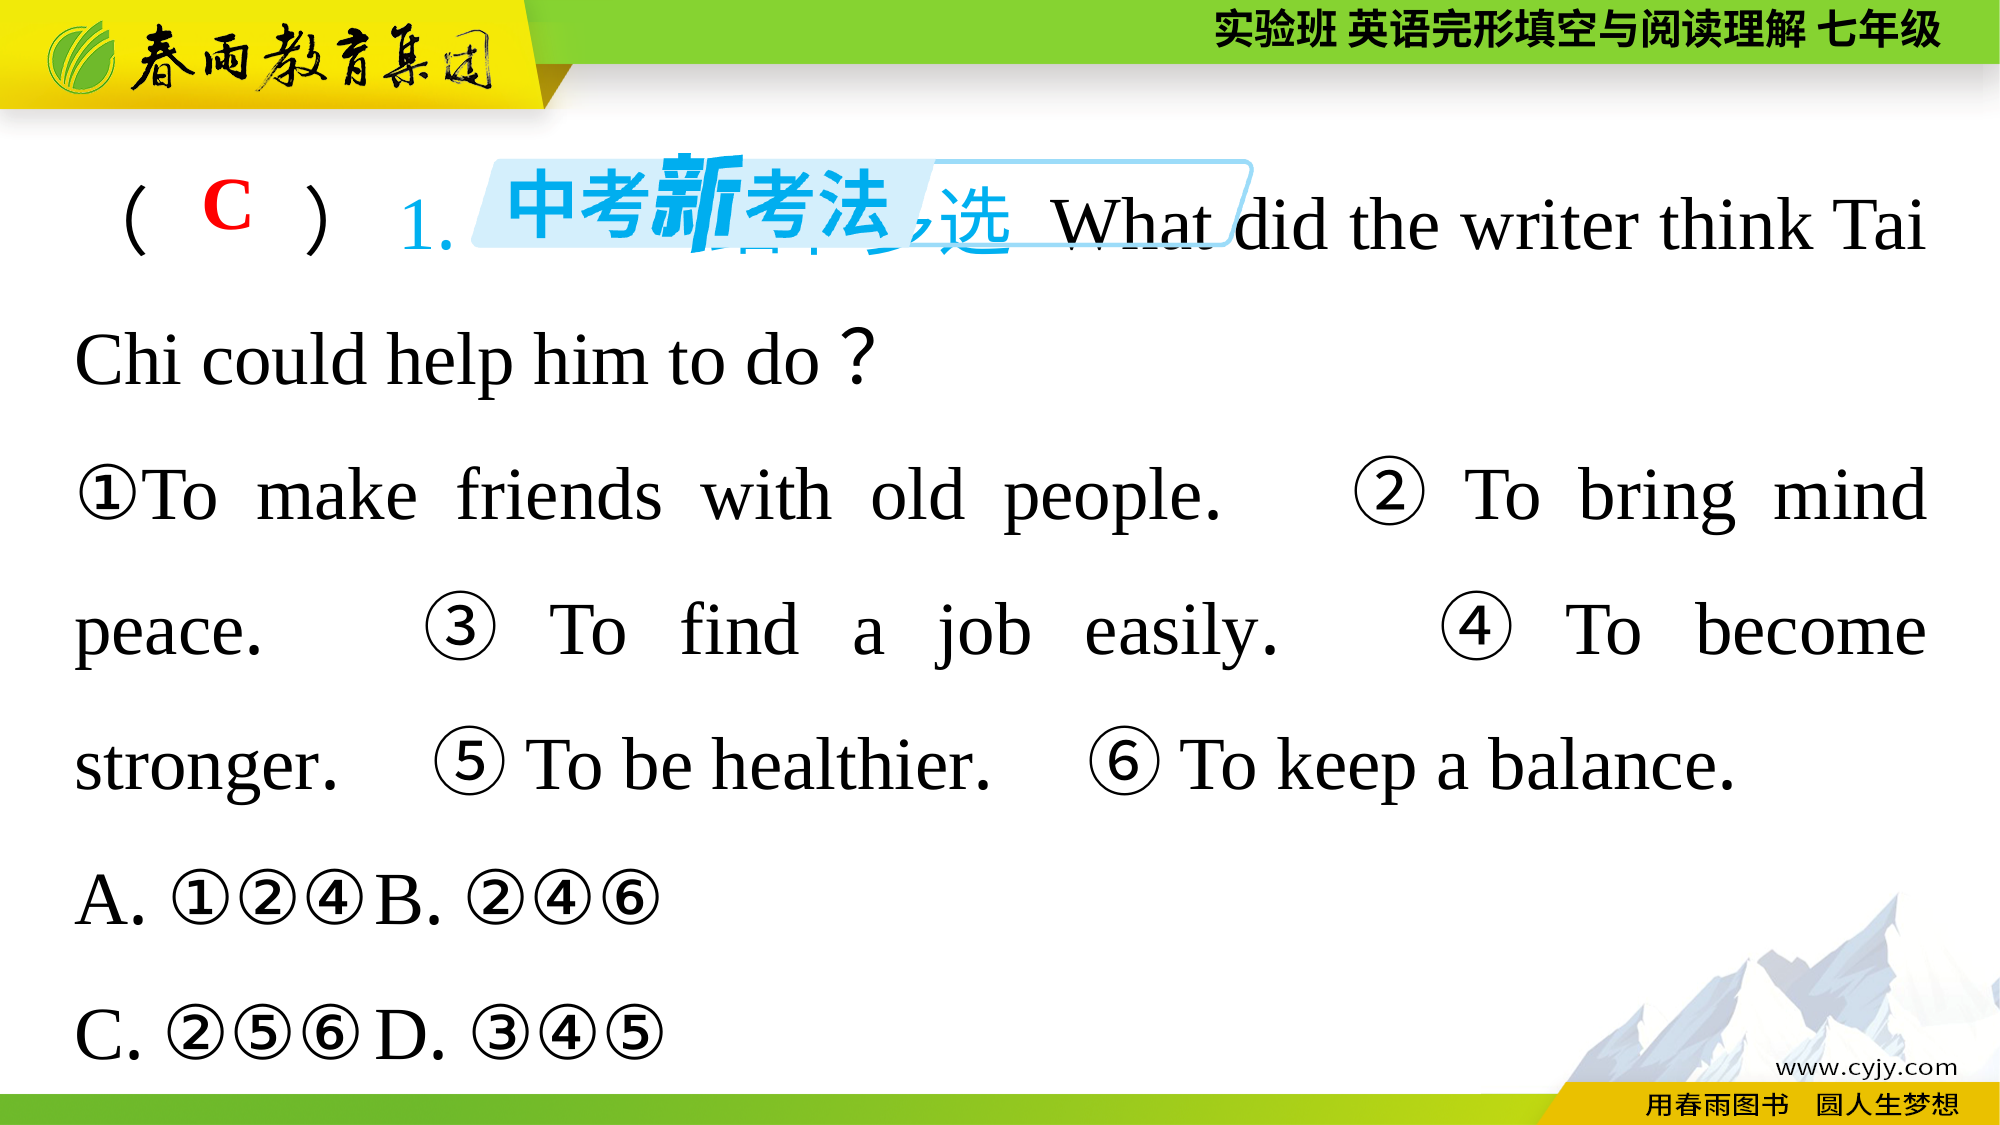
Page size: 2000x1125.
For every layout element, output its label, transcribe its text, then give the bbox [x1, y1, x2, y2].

text_box C [186, 146, 271, 252]
picture [0, 0, 2000, 1125]
list （ ）1. 细节多选 What did the writer think Tai Chi could help him to do？ ①To make friends with old people. ②To bring mind peace. ③To find a job easily. ④To become stronger. ⑤To be healthier. ⑥To keep a balance. A. ①②④ B. ②④⑥ C. ②⑤⑥ D. ③④⑤ [59, 122, 1944, 1092]
